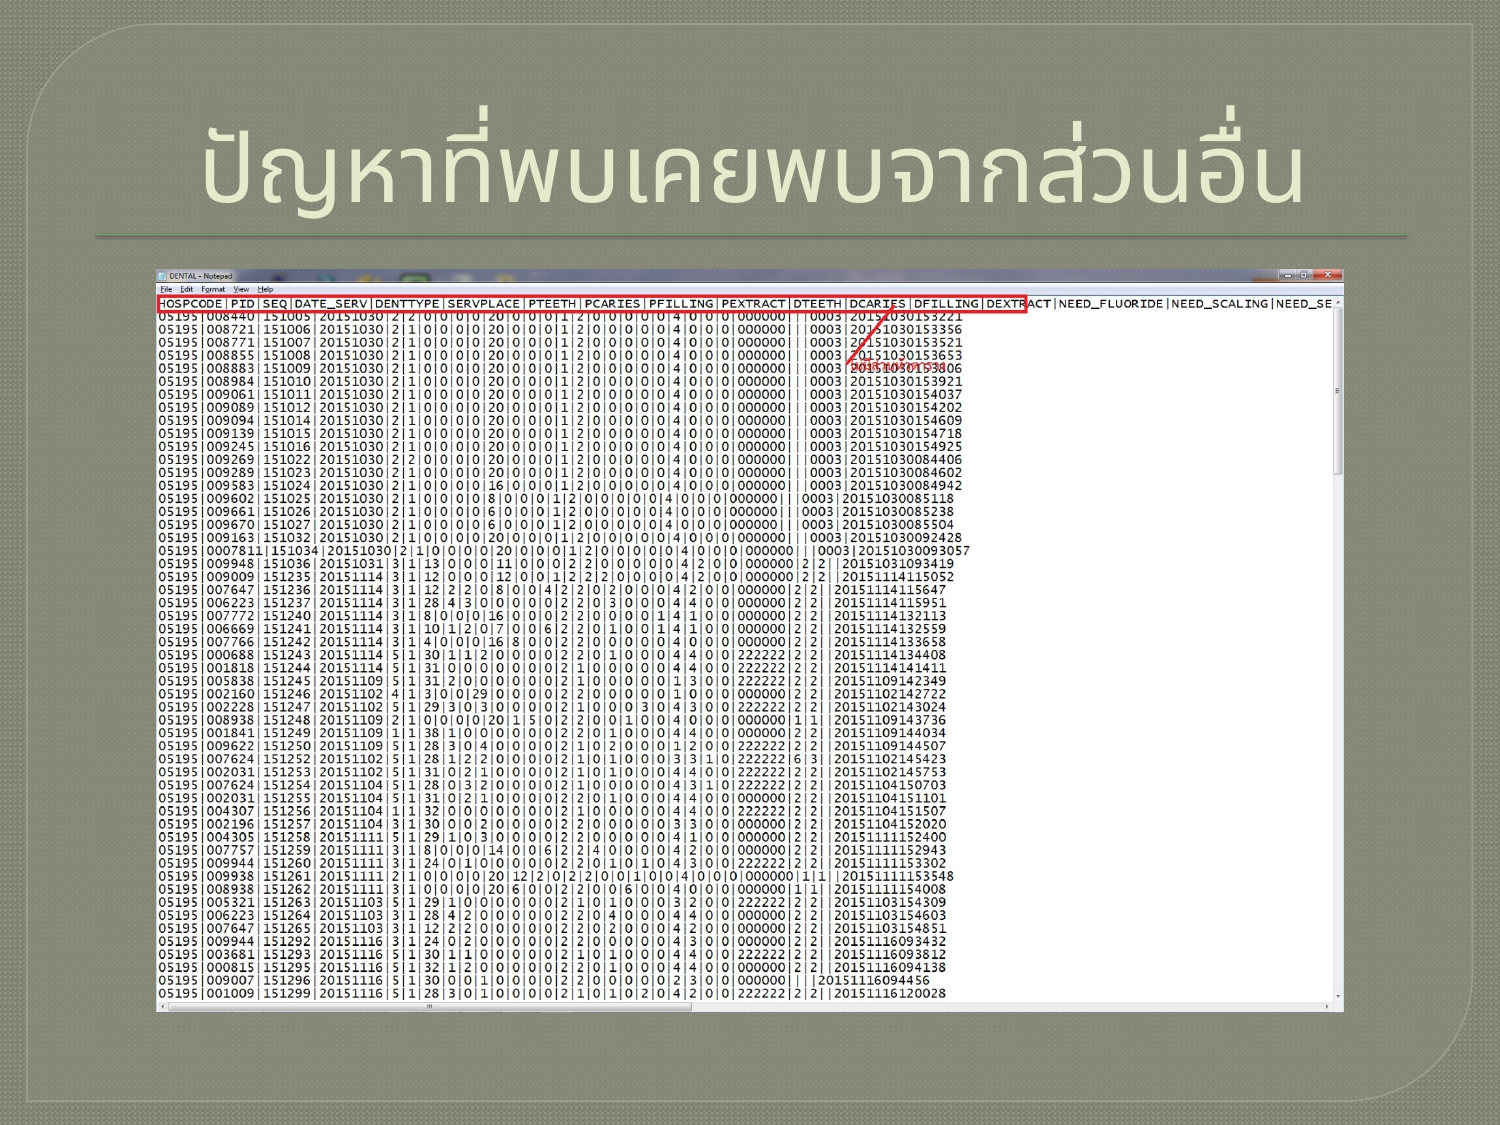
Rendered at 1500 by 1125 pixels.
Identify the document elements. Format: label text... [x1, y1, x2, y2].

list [155, 269, 1345, 1013]
title ปัญหาที่พบเคยพบจากส่วนอื่น [75, 41, 1425, 230]
